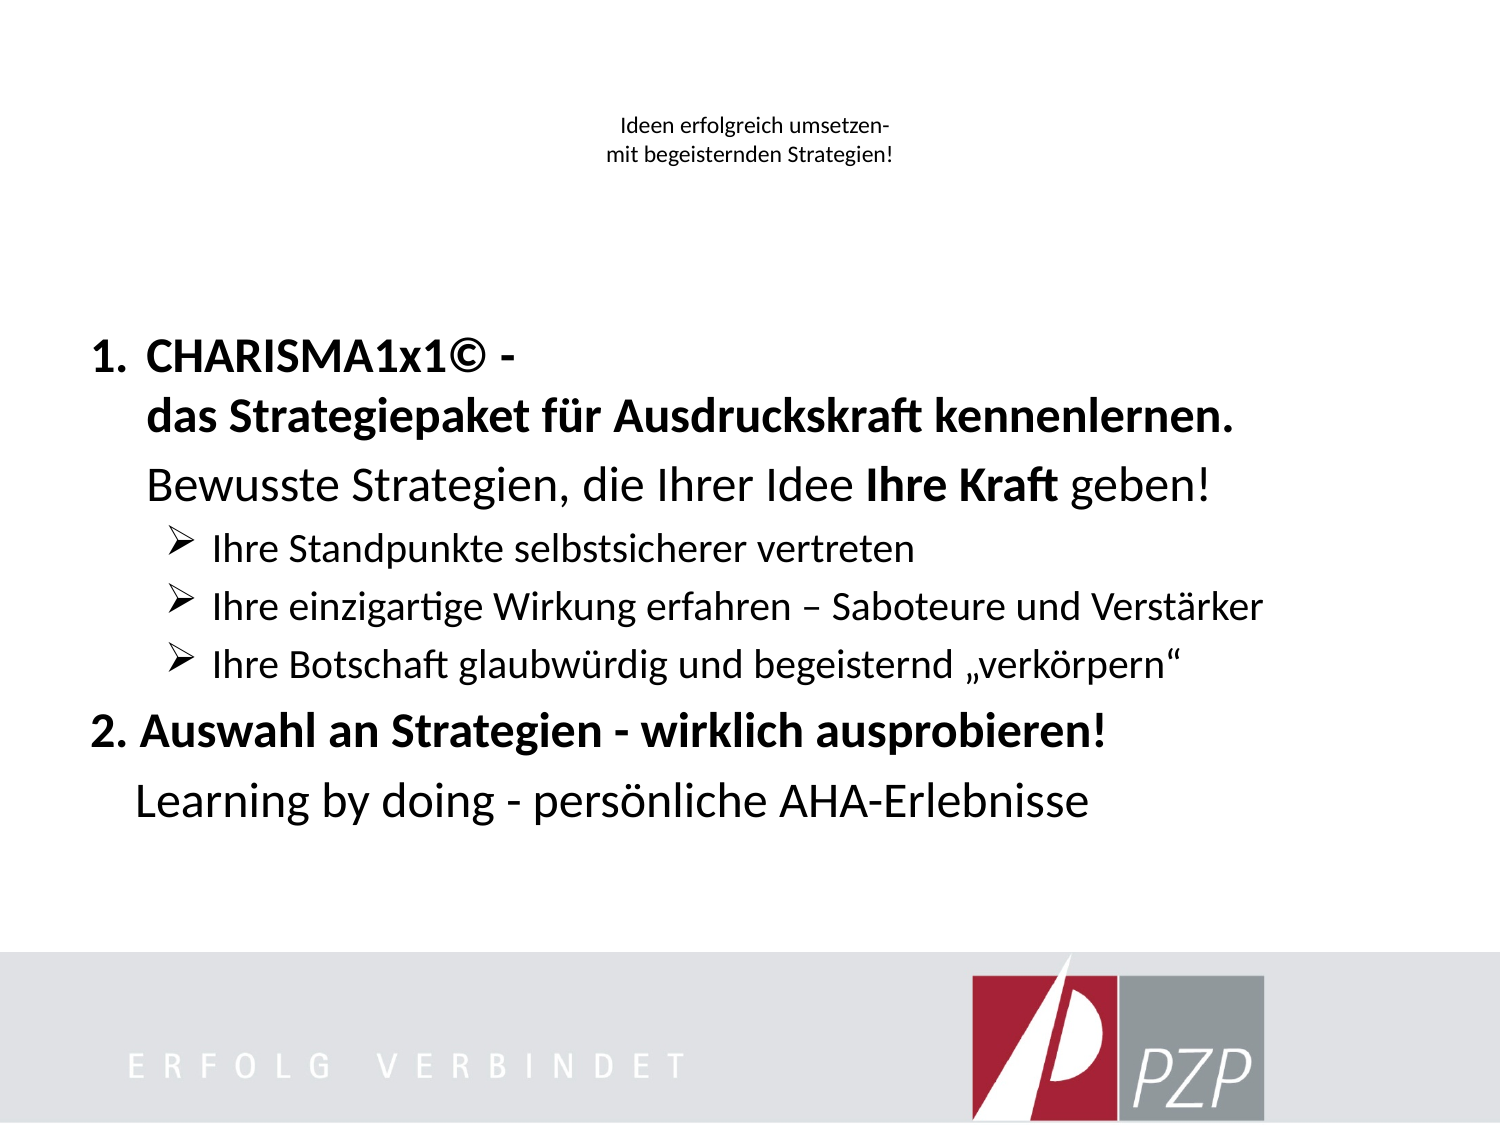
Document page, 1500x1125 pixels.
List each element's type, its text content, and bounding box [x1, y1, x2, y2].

picture [0, 952, 1500, 1125]
list CHARISMA1x1© - das Strategiepaket für Ausdruckskraft kennenlernen. Bewusste Strategien, die Ihrer Idee Ihre Kraft geben! Ihre Standpunkte selbstsicherer vertreten Ihre einzigartige Wirkung erfahren – Saboteure und Verstärker Ihre Botschaft glaubwürdig und begeisternd „verkörpern“ 2. Auswahl an Strategien - wirklich ausprobieren! Learning by doing - persönliche AHA-Erlebnisse [75, 314, 1425, 1057]
title Ideen erfolgreich umsetzen- mit begeisternden Strategien! [75, 45, 1425, 233]
